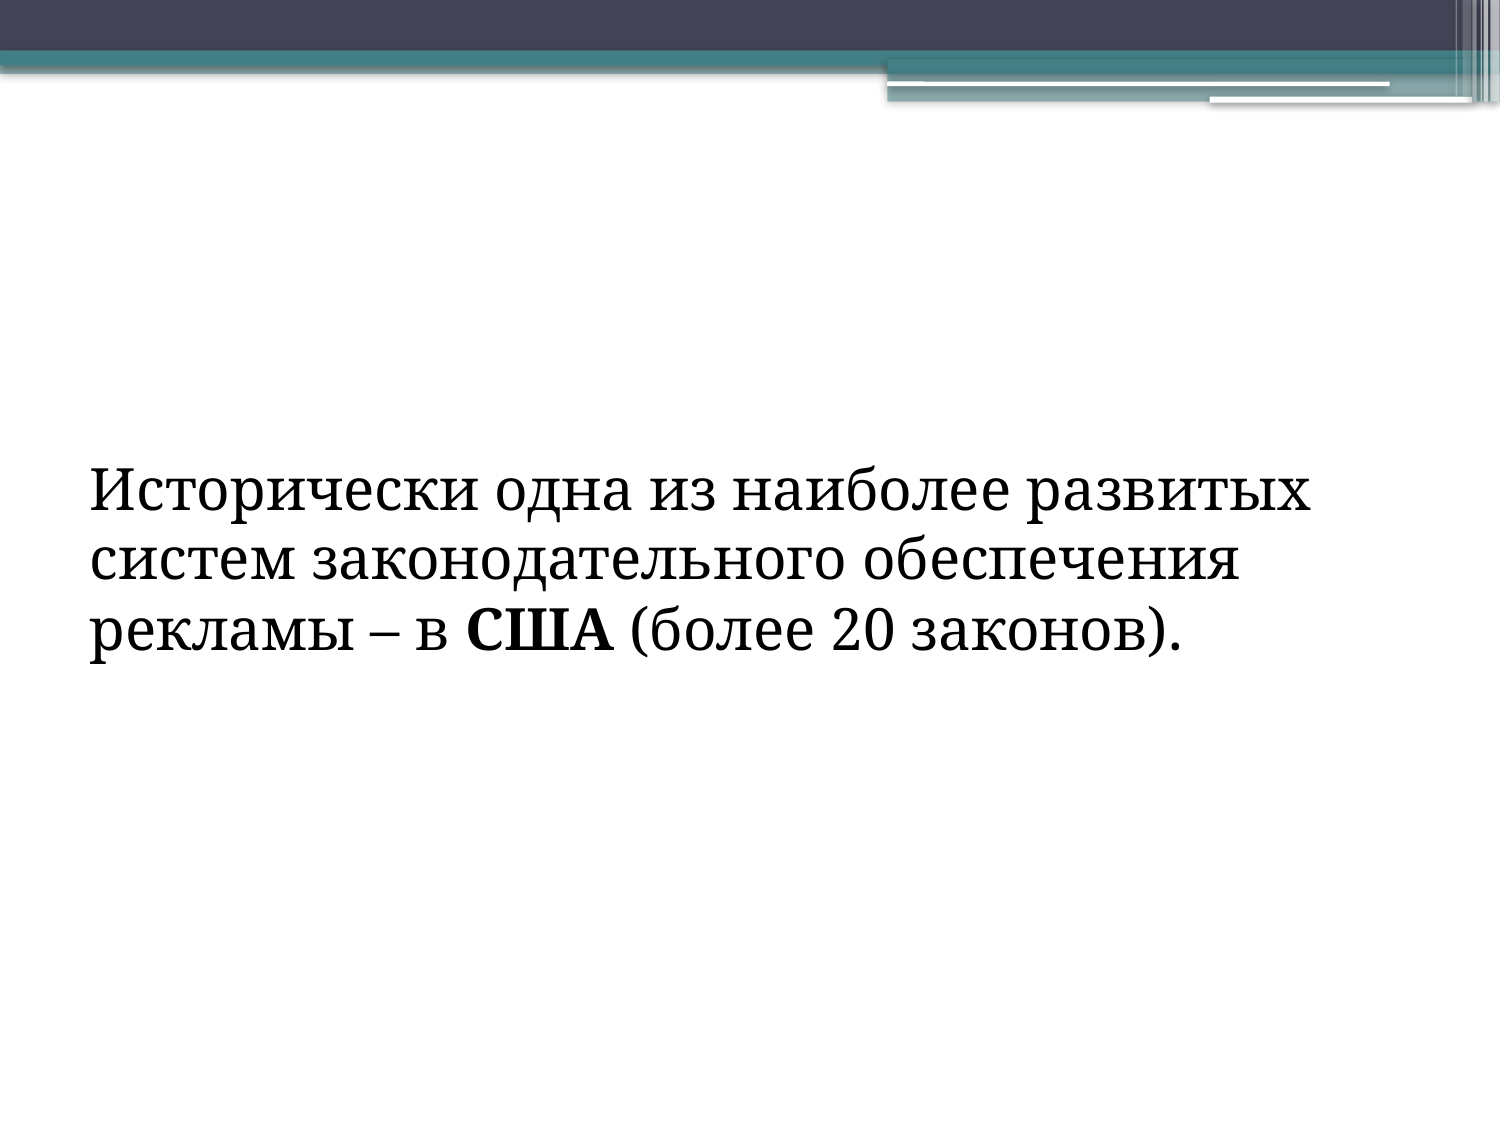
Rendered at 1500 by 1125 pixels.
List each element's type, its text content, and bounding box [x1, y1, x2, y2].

list Исторически одна из наиболее развитых систем законодательного обеспечения рекламы – в США (более 20 законов). [75, 444, 1425, 1079]
